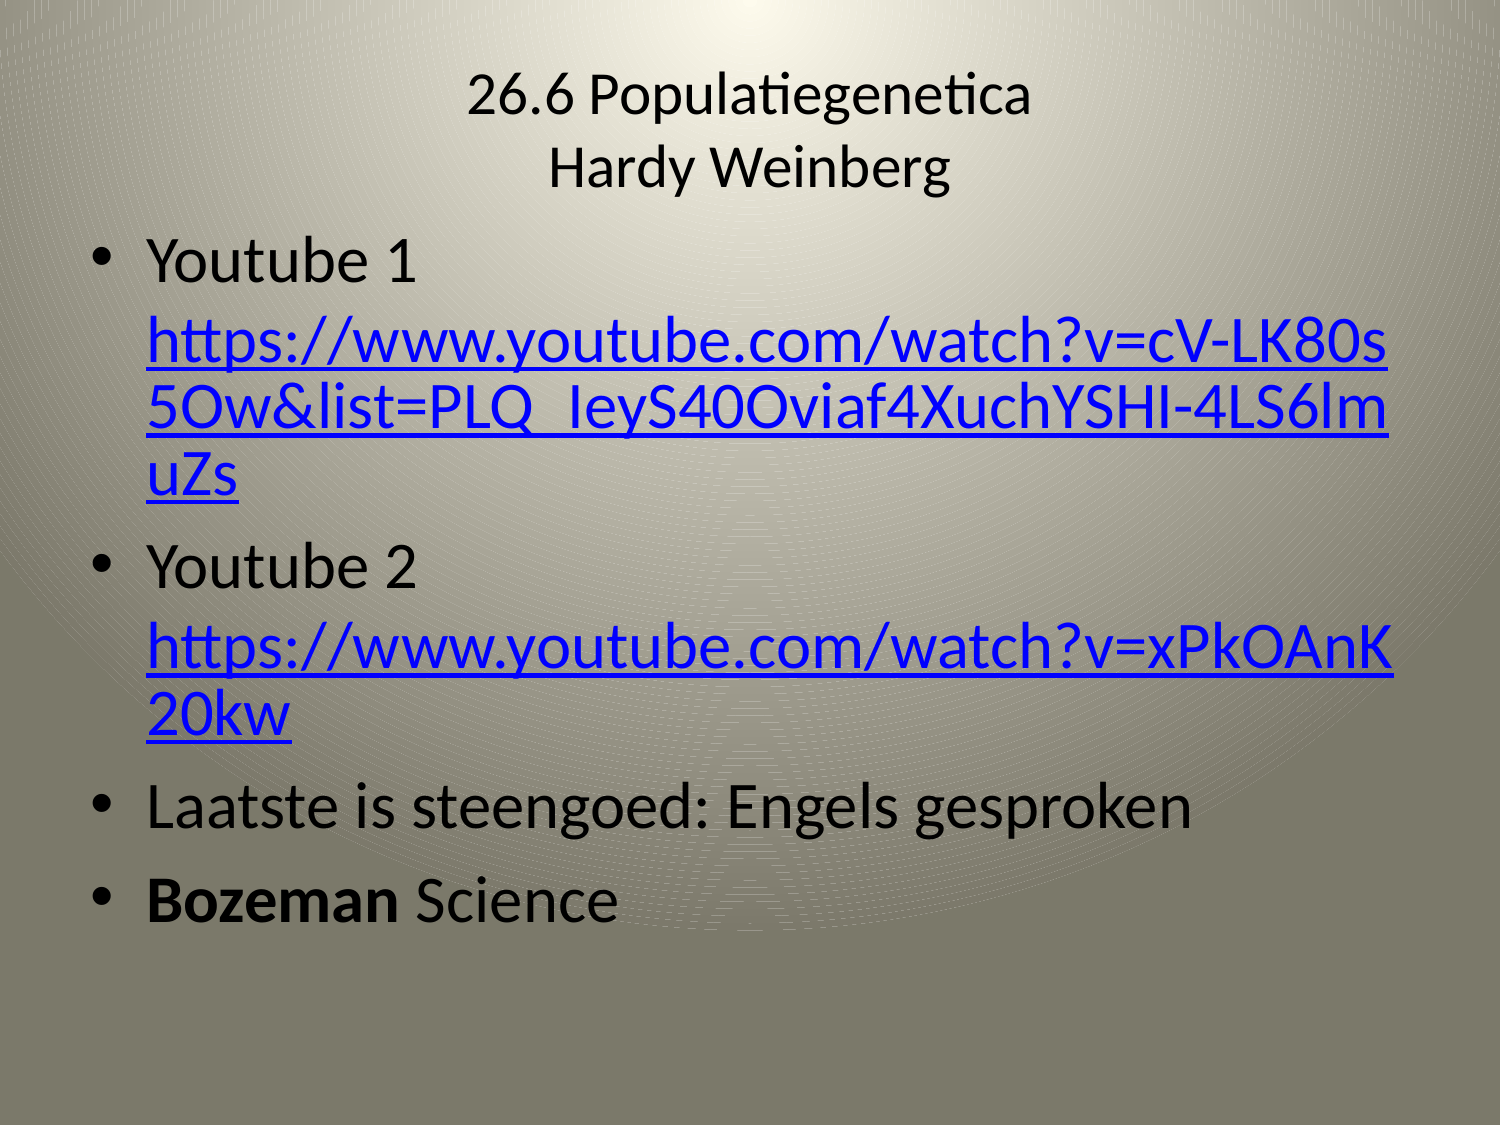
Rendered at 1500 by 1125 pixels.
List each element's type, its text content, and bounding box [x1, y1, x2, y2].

title 26.6 Populatiegenetica Hardy Weinberg [75, 45, 1425, 208]
list Youtube 1 https://www.youtube.com/watch?v=cV-LK80s5Ow&list=PLQ_IeyS40Oviaf4XuchYSHI-4LS6lmuZs Youtube 2 https://www.youtube.com/watch?v=xPkOAnK20kw Laatste is steengoed: Engels gesproken Bozeman Science [75, 208, 1425, 1059]
